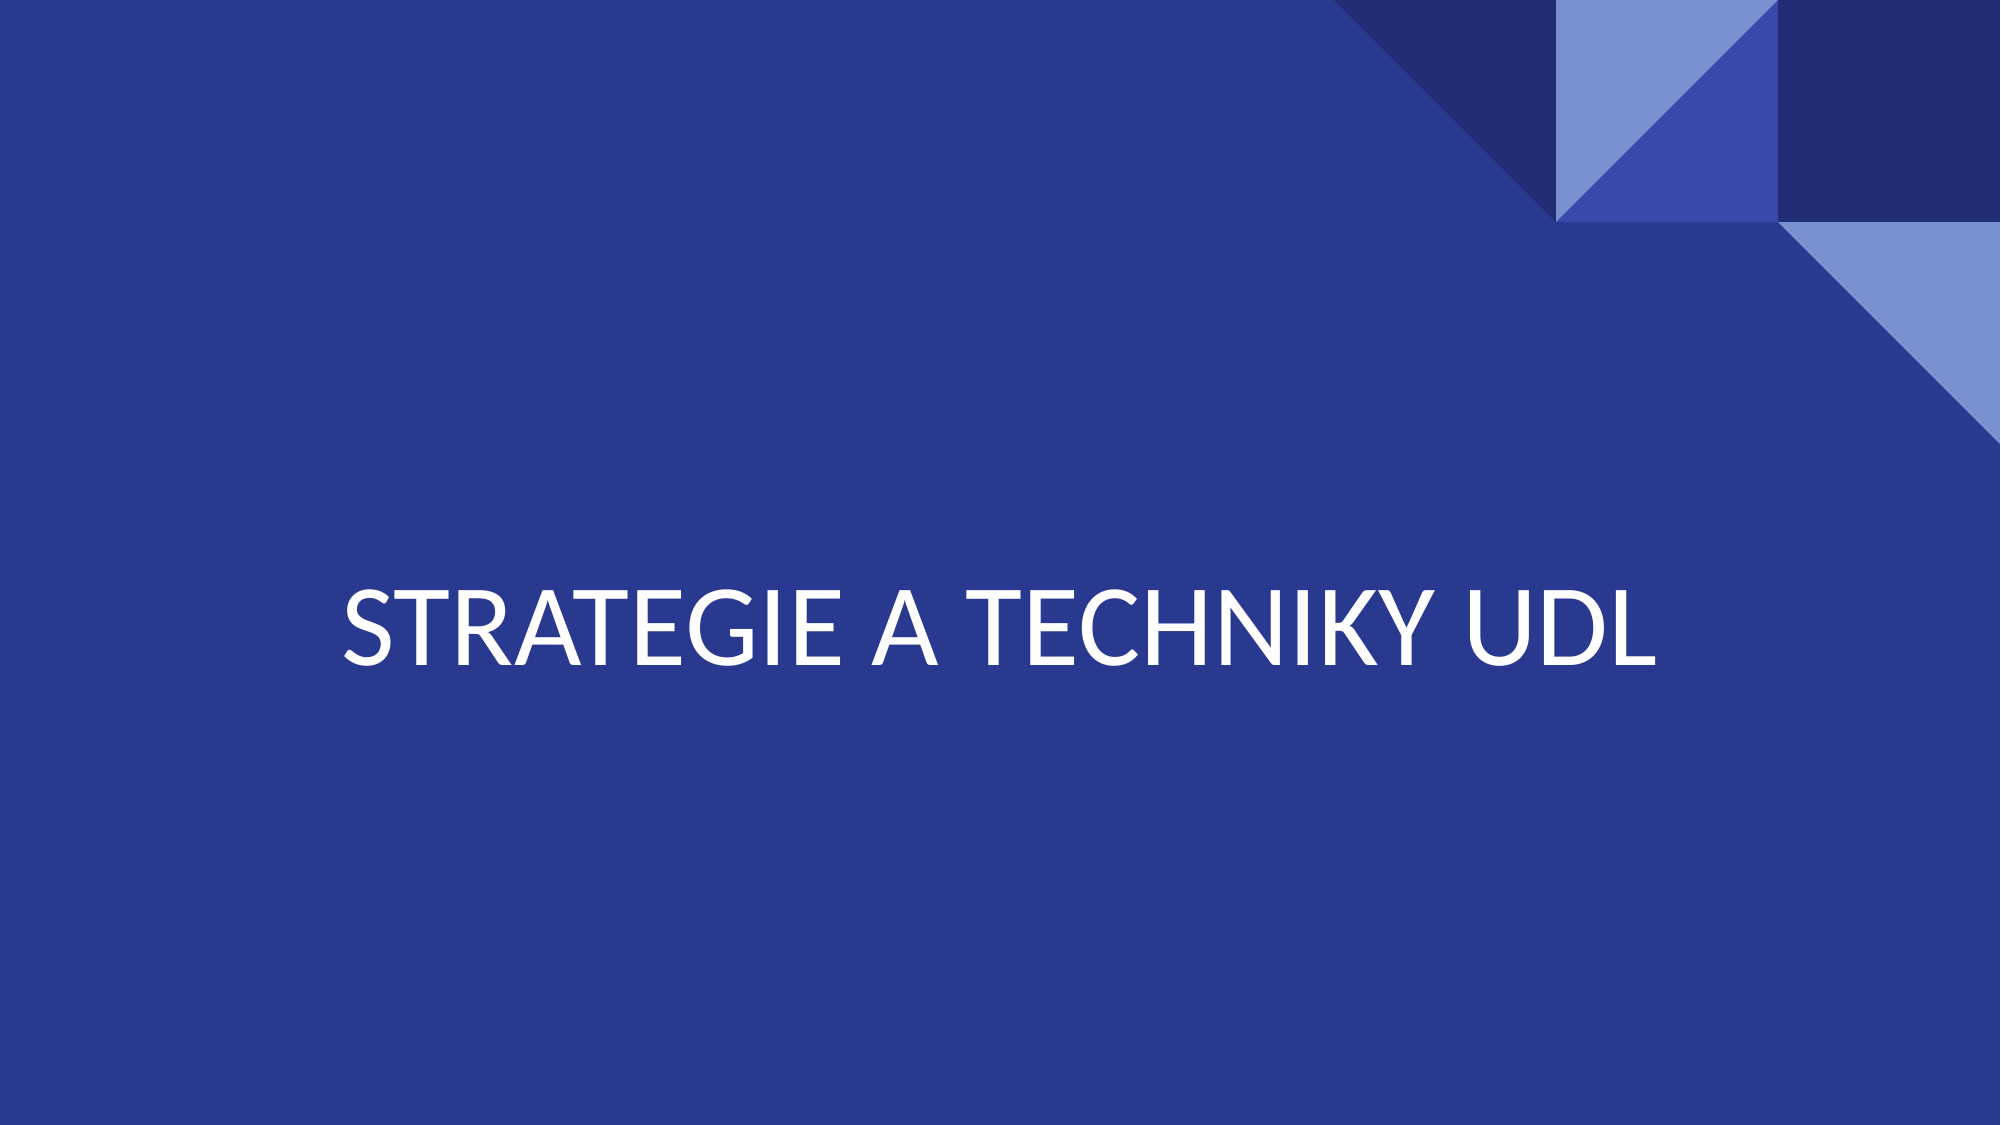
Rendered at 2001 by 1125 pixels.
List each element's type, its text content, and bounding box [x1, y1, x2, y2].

title STRATEGIE A TECHNIKY UDL [249, 363, 1750, 699]
